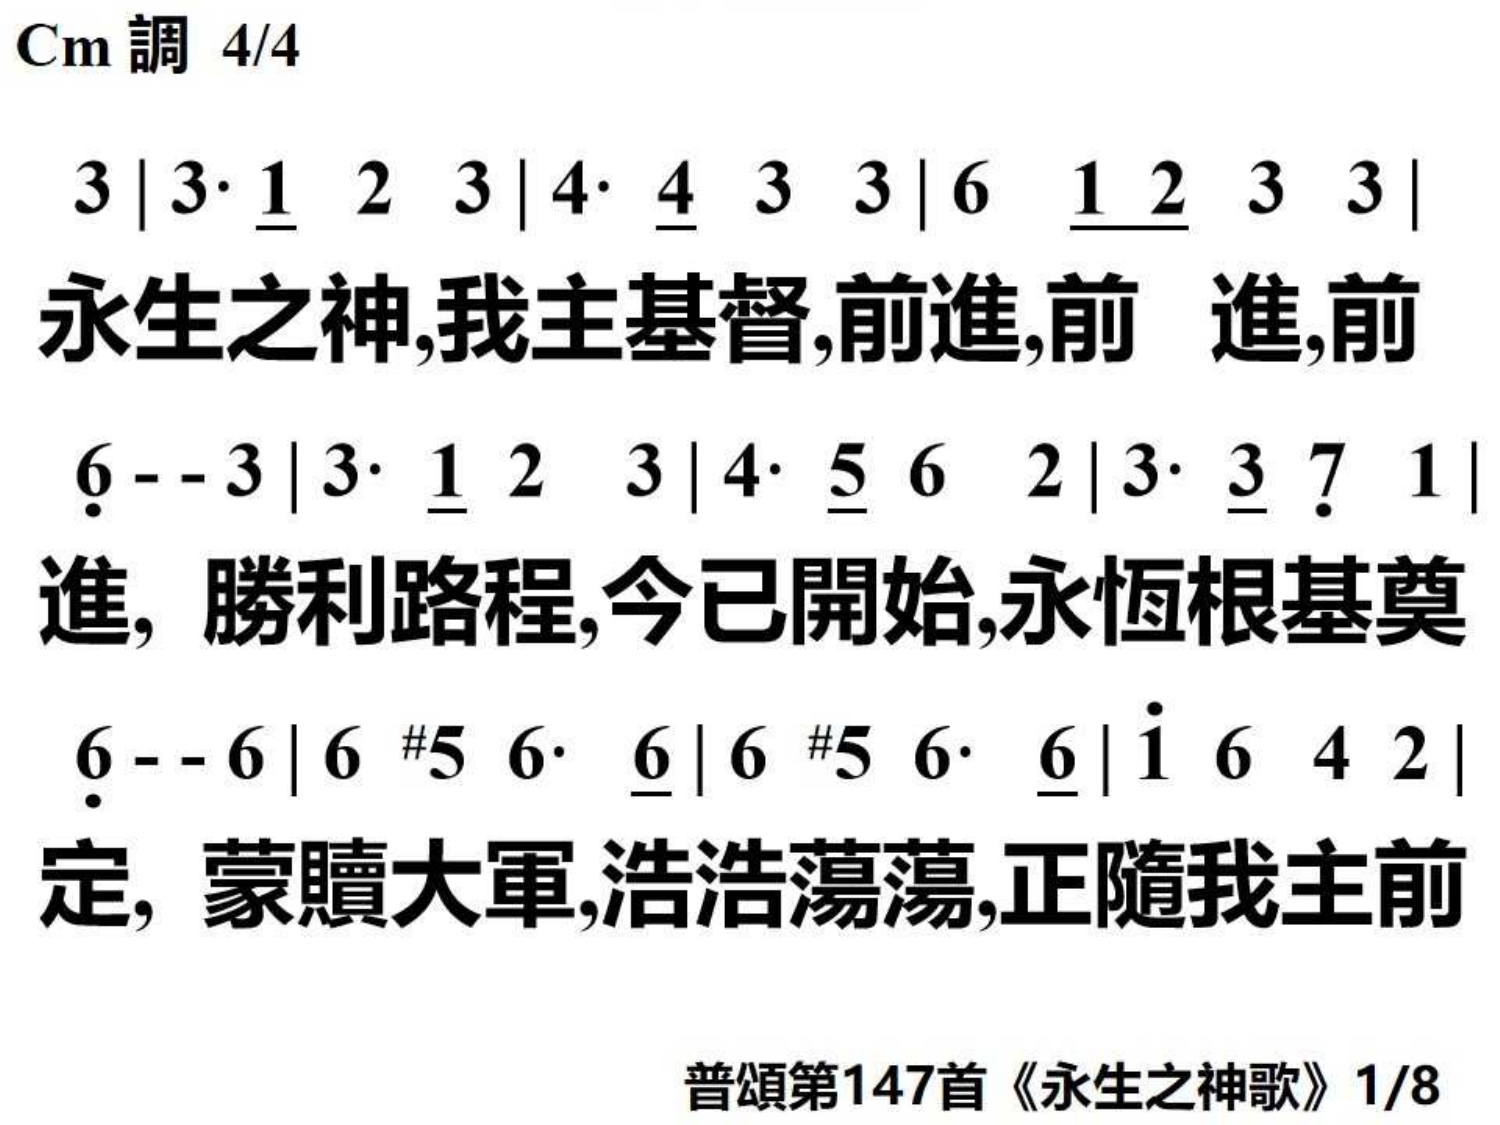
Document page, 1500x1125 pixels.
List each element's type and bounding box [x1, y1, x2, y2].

list [0, 0, 1500, 1125]
